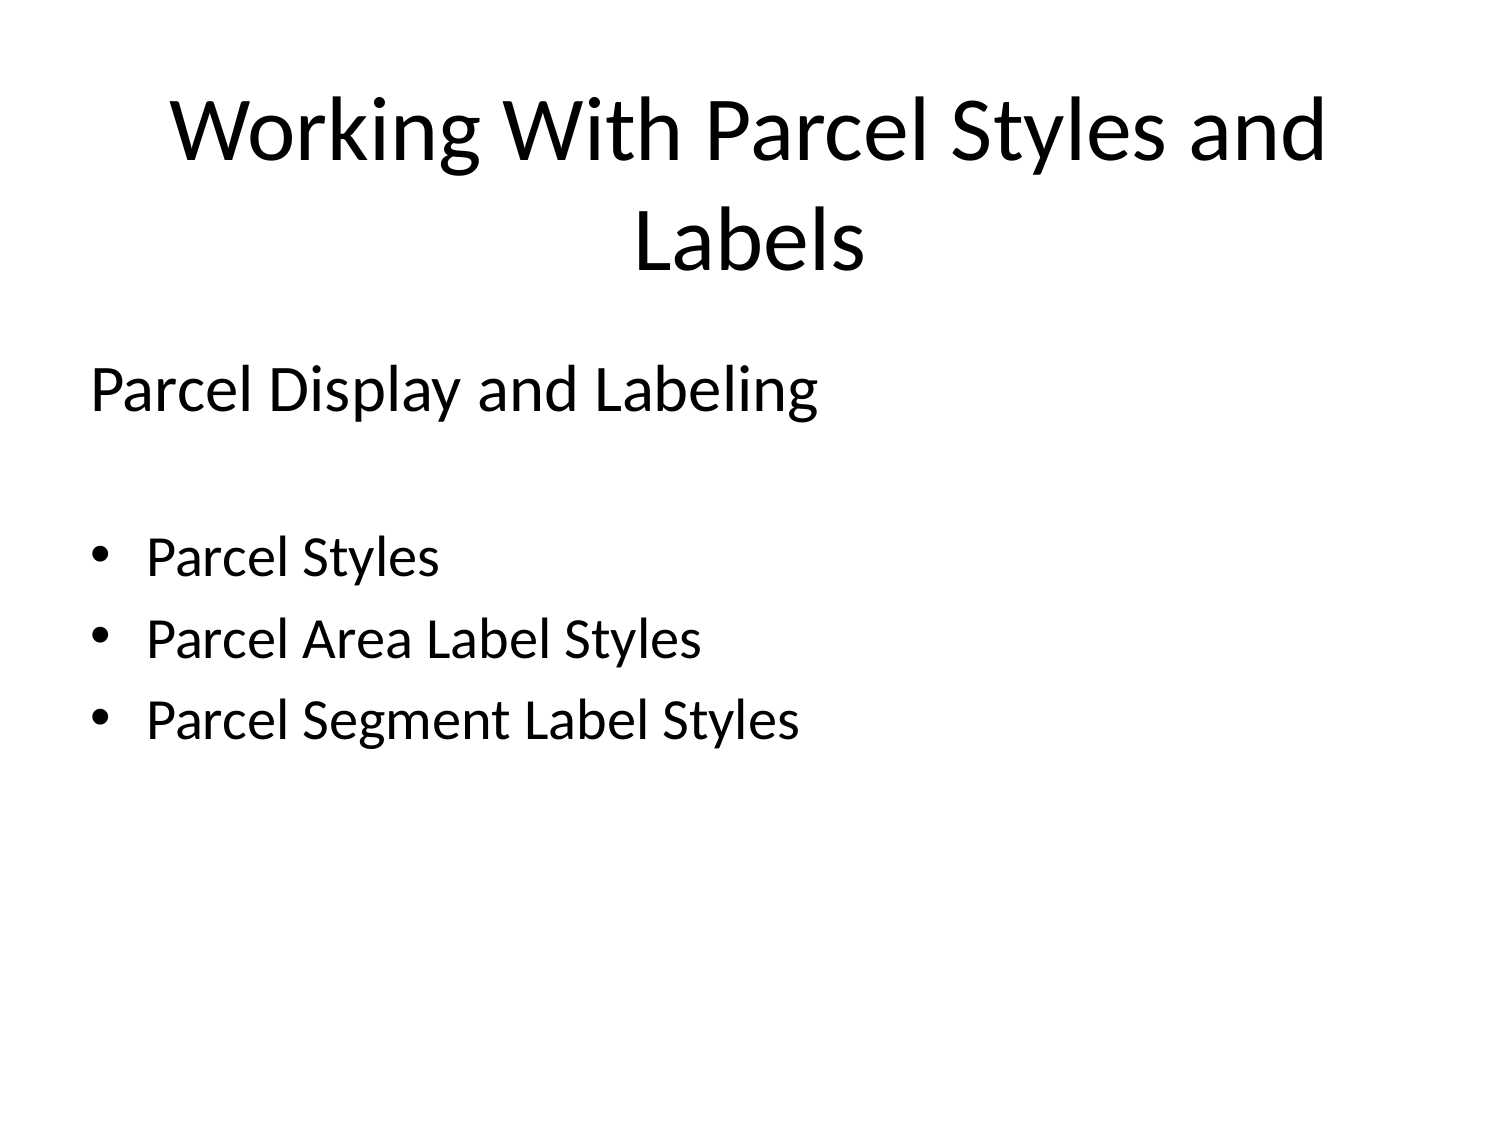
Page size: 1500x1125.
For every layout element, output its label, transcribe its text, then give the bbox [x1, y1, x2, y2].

list Parcel Display and Labeling Parcel Styles Parcel Area Label Styles Parcel Segment Label Styles [75, 337, 1375, 1063]
title Working With Parcel Styles and Labels [75, 45, 1425, 313]
